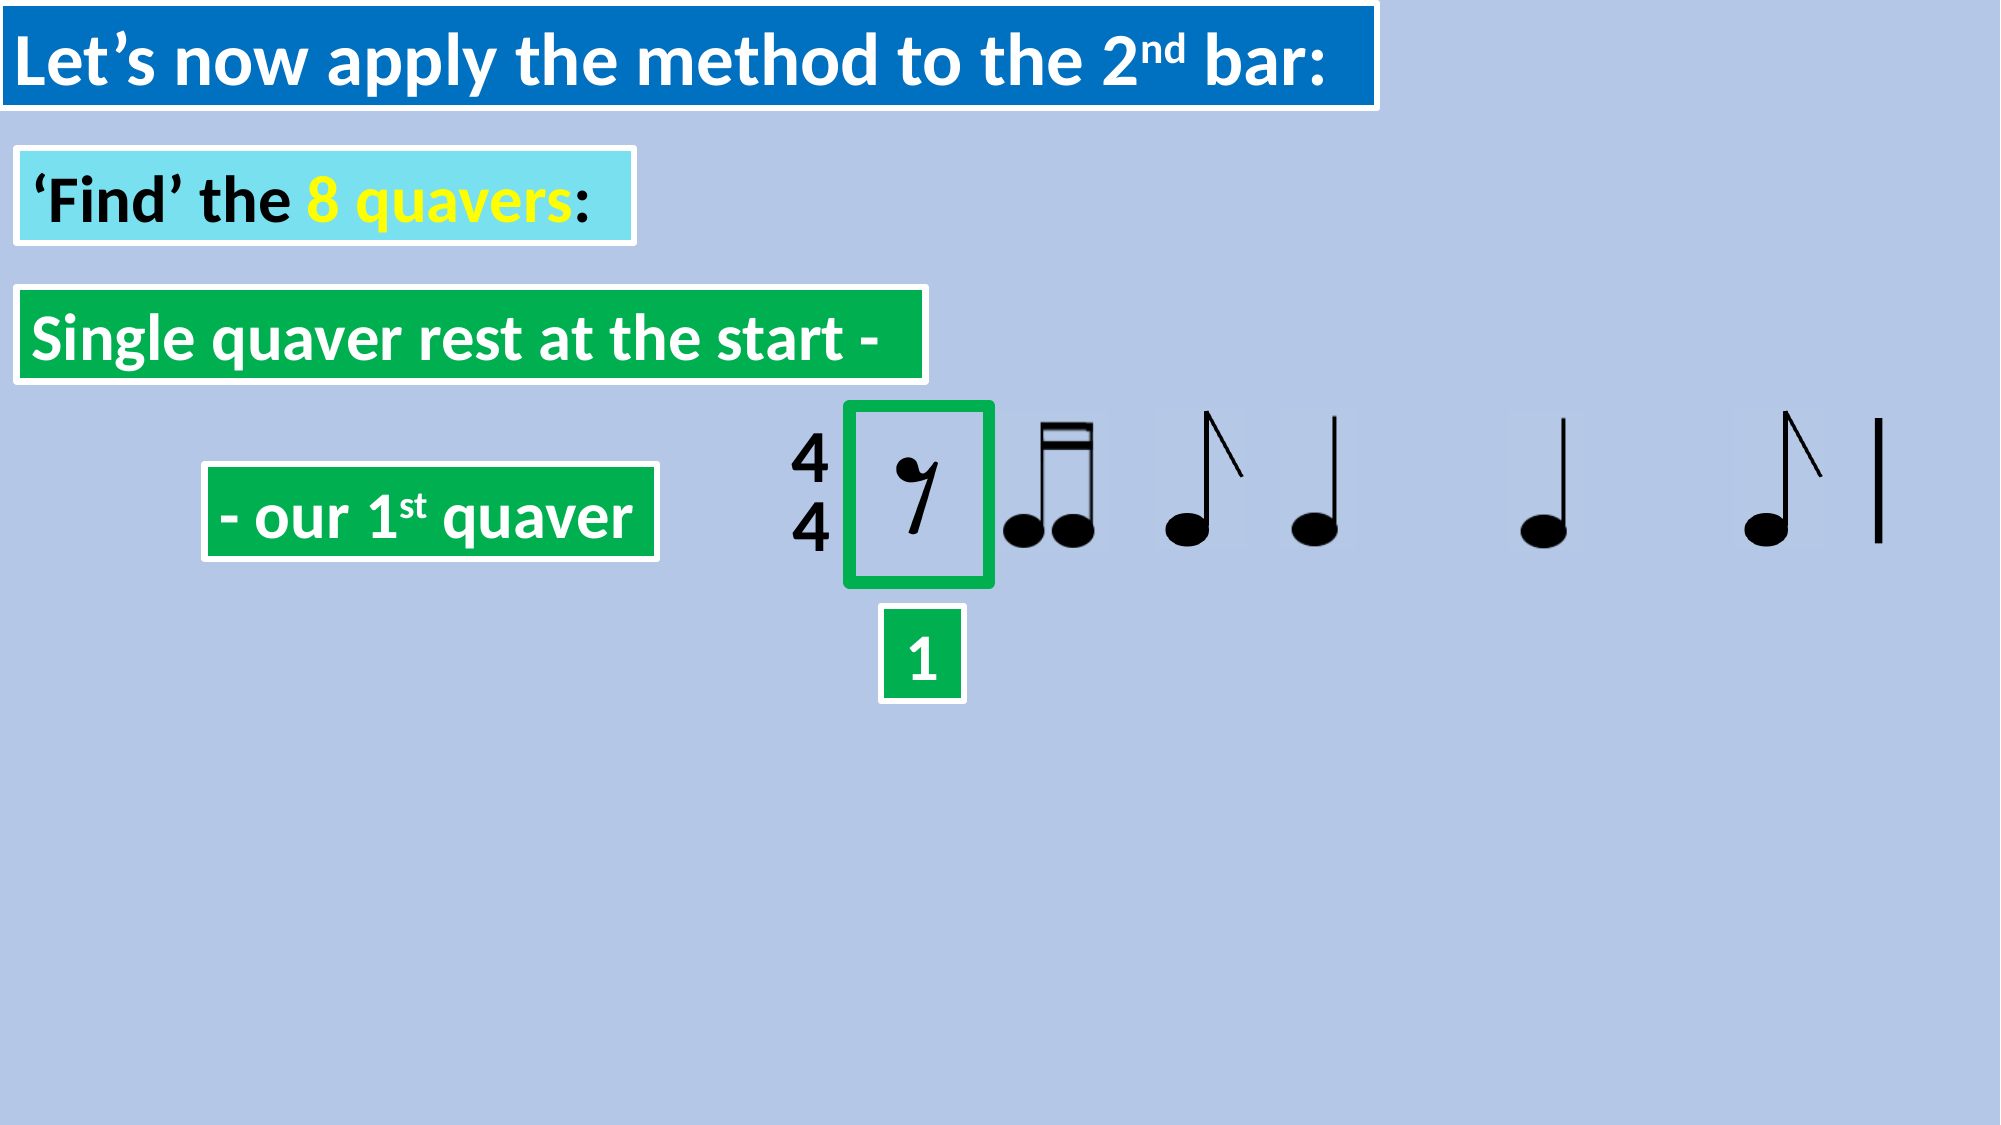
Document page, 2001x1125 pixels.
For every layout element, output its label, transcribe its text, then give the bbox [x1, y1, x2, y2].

text_box 4 [778, 468, 861, 552]
text_box 4 [777, 399, 860, 483]
text_box [849, 406, 990, 583]
text_box Single quaver rest at the start - [16, 286, 926, 382]
text_box [1874, 417, 1883, 544]
text_box 1 [880, 606, 964, 701]
picture [1734, 407, 1825, 549]
picture [1155, 407, 1246, 549]
picture [1509, 410, 1584, 551]
picture [997, 410, 1107, 553]
picture [1280, 408, 1355, 549]
text_box Let’s now apply the method to the 2nd bar: [0, 3, 1378, 109]
text_box ‘Find’ the 8 quavers: [16, 148, 634, 243]
text_box - our 1st quaver [204, 463, 658, 559]
picture [893, 455, 940, 538]
